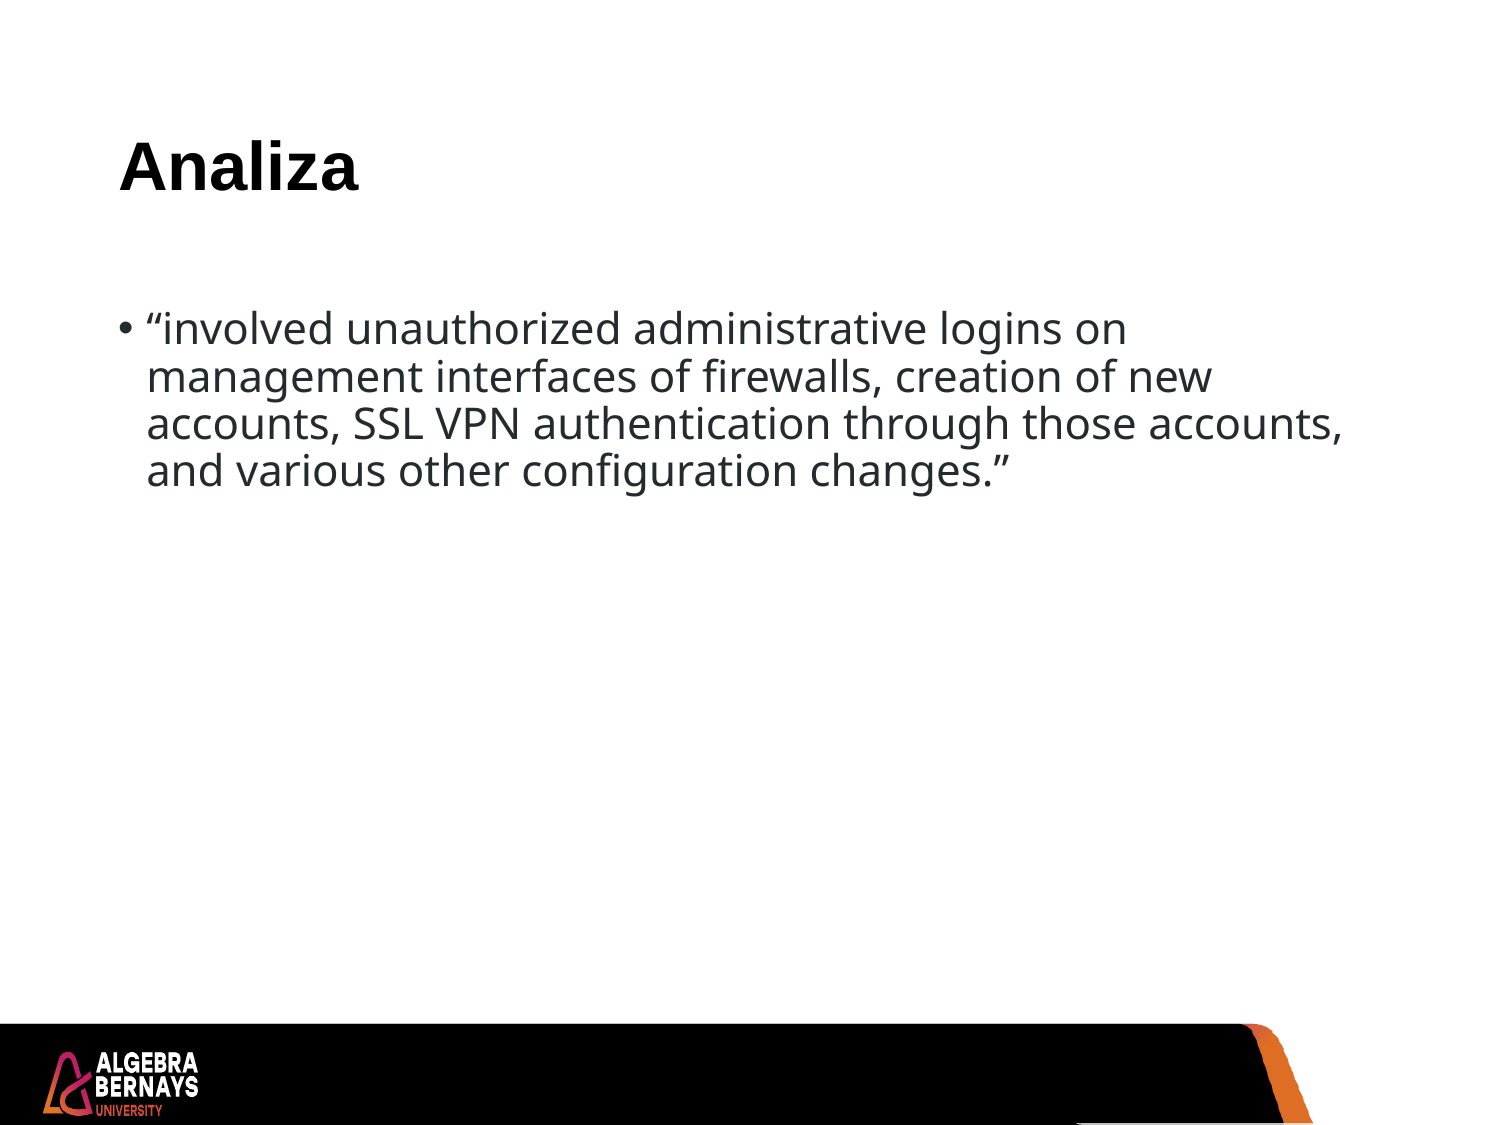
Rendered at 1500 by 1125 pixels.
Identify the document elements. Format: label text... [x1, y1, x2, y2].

list “involved unauthorized administrative logins on management interfaces of firewalls, creation of new accounts, SSL VPN authentication through those accounts, and various other configuration changes.” [103, 299, 1397, 1014]
picture [0, 1023, 1468, 1125]
title Analiza [103, 59, 1397, 278]
